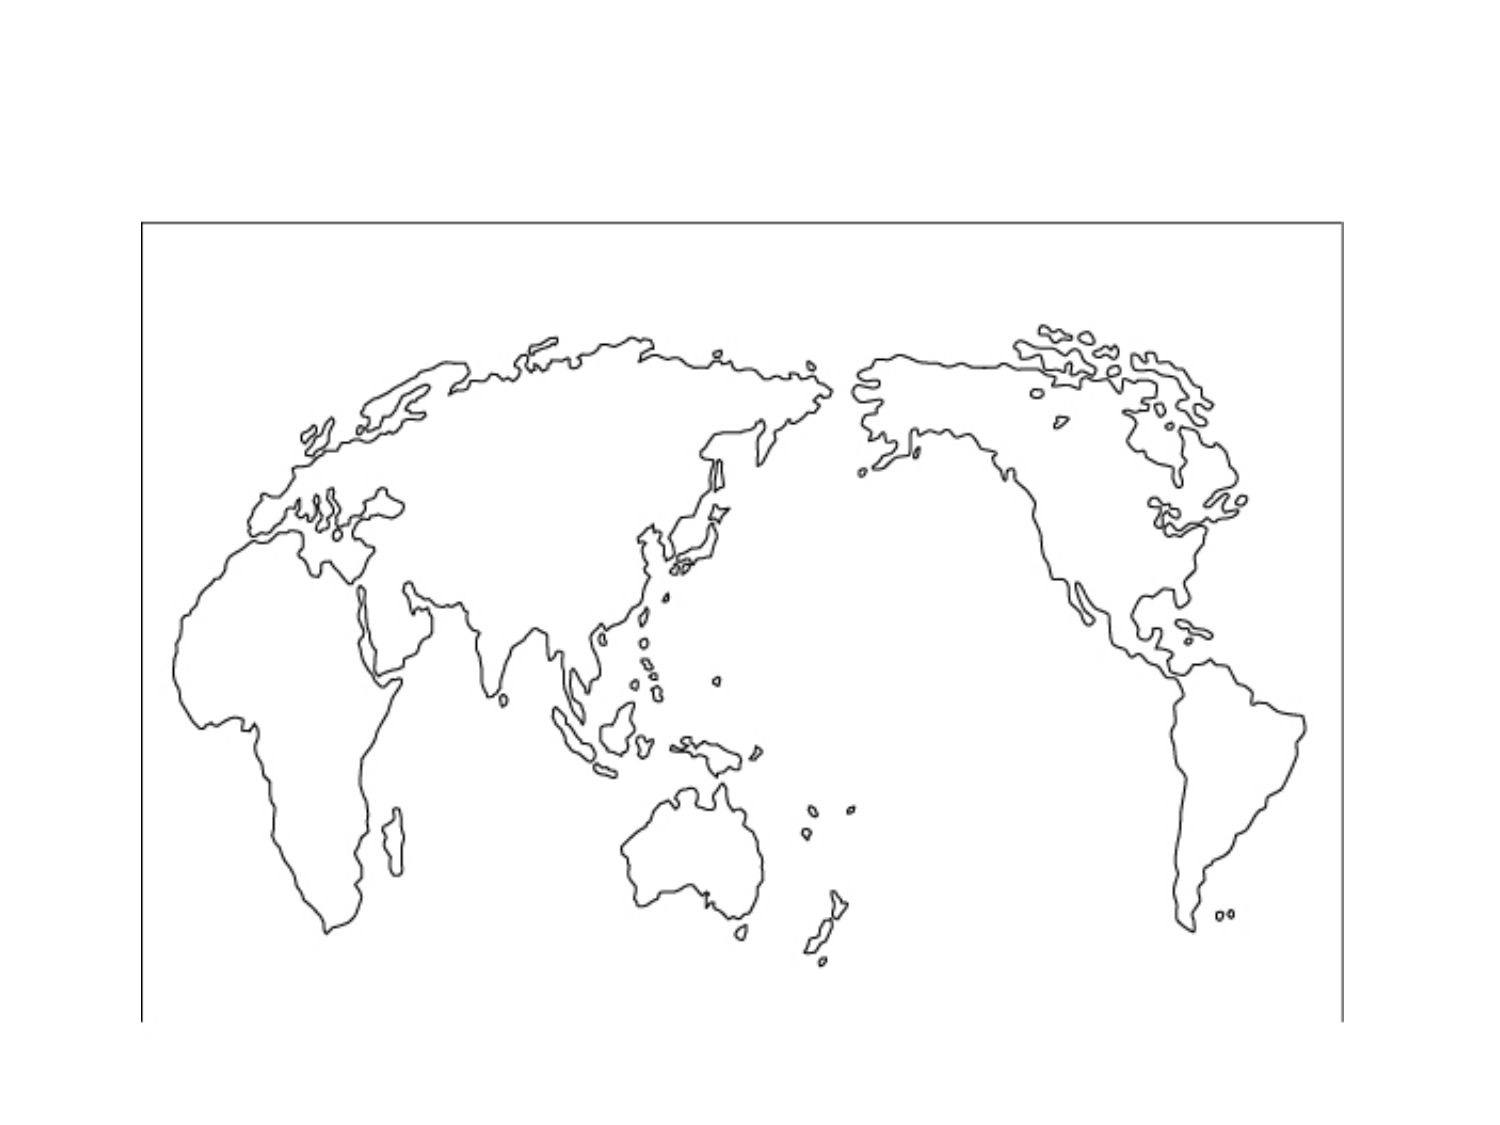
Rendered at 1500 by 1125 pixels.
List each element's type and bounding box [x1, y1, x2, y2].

picture [141, 184, 1345, 1059]
